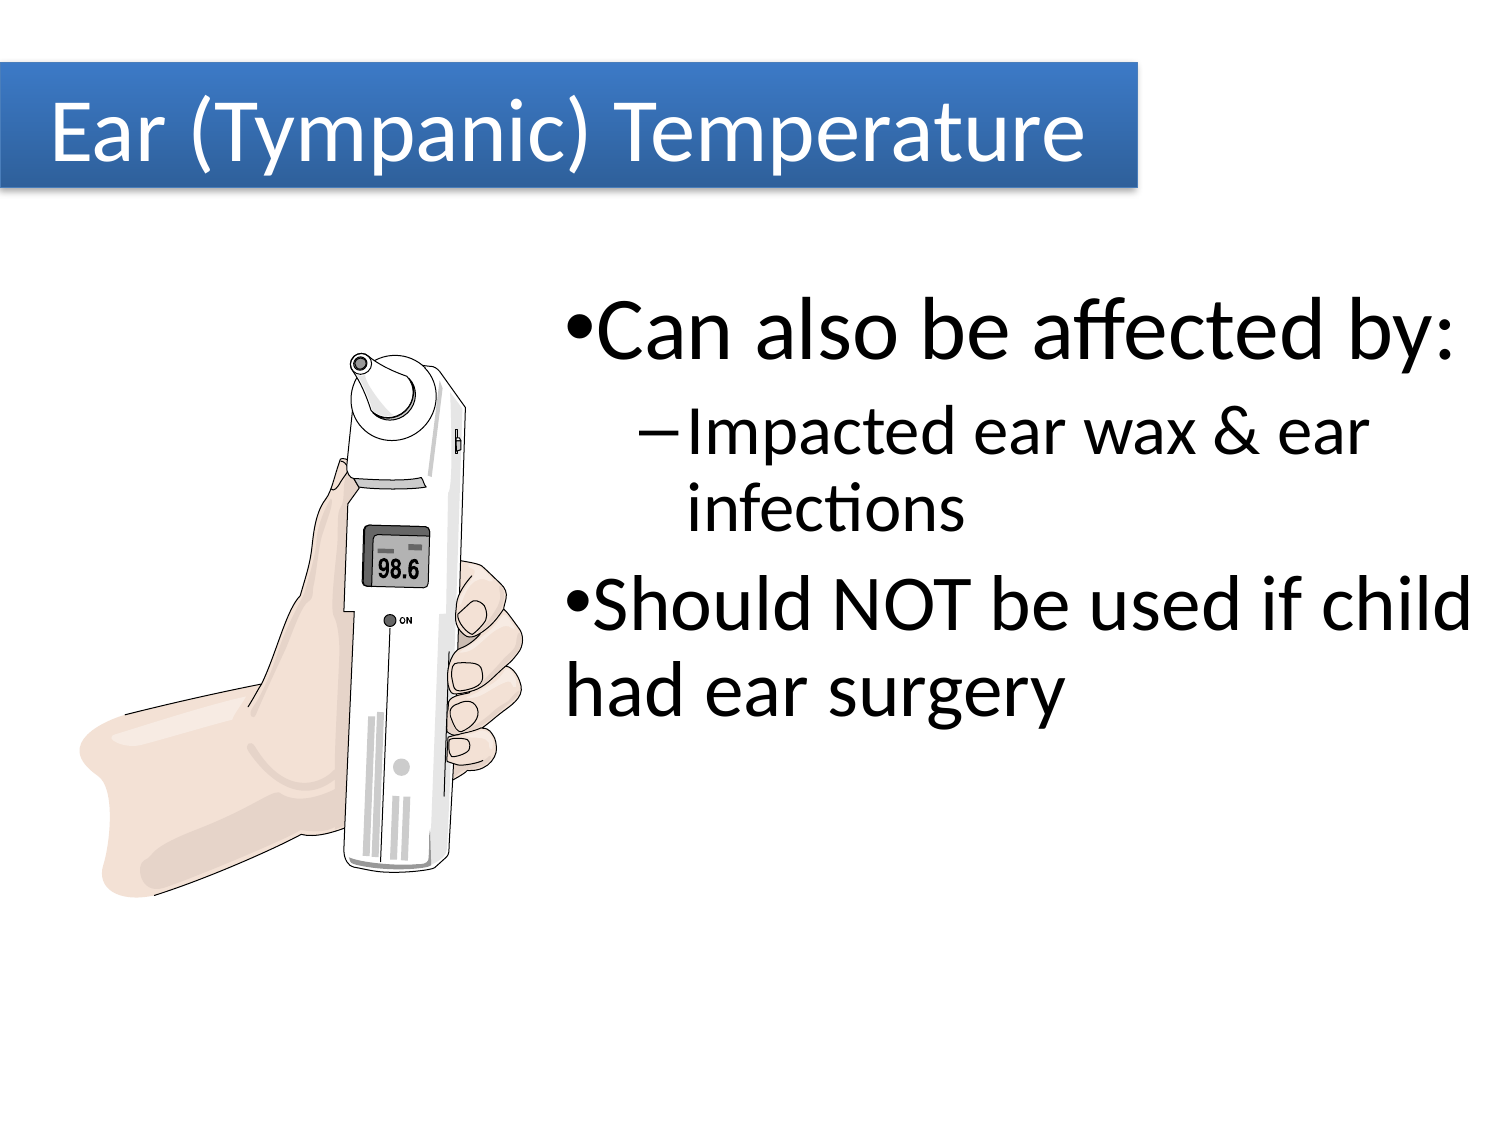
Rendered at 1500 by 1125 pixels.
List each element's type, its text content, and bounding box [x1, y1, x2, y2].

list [49, 349, 529, 908]
title Ear (Tympanic) Temperature [0, 62, 1138, 188]
list Can also be affected by: Impacted ear wax & ear infections Should NOT be used if child had ear surgery [549, 275, 1500, 1113]
